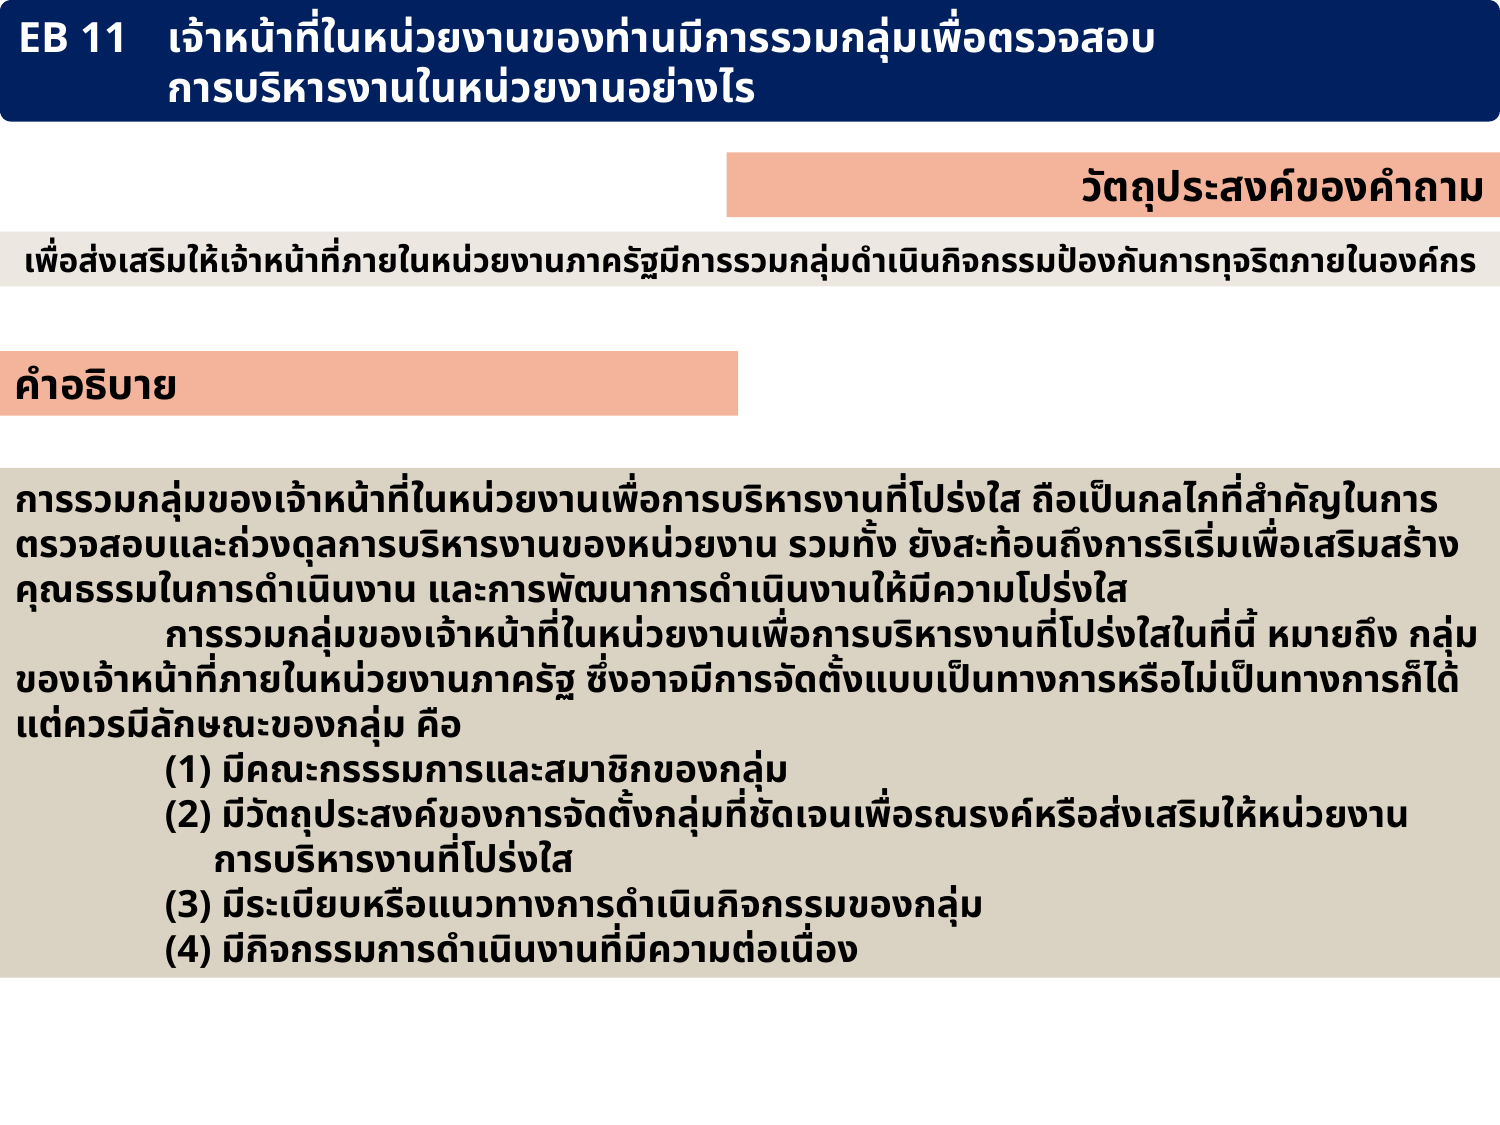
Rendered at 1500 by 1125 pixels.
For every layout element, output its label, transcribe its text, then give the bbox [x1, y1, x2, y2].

text_box คำอธิบาย [0, 351, 739, 416]
text_box วัตถุประสงค์ของคำถาม [726, 152, 1500, 218]
text_box การรวมกลุ่มของเจ้าหน้าที่ในหน่วยงานเพื่อการบริหารงานที่โปร่งใส ถือเป็นกลไกที่สำคัญในการตรวจสอบและถ่วงดุลการบริหารงานของหน่วยงาน รวมทั้ง ยังสะท้อนถึงการริเริ่มเพื่อเสริมสร้างคุณธรรมในการดำเนินงาน และการพัฒนาการดำเนินงานให้มีความโปร่งใส การรวมกลุ่มของเจ้าหน้าที่ในหน่วยงานเพื่อการบริหารงานที่โปร่งใสในที่นี้ หมายถึง กลุ่มของเจ้าหน้าที่ภายในหน่วยงานภาครัฐ ซึ่งอาจมีการจัดตั้งแบบเป็นทางการหรือไม่เป็นทางการก็ได้ แต่ควรมีลักษณะของกลุ่ม คือ (1) มีคณะกรรรมการและสมาชิกของกลุ่ม (2) มีวัตถุประสงค์ของการจัดตั้งกลุ่มที่ชัดเจนเพื่อรณรงค์หรือส่งเสริมให้หน่วยงาน การบริหารงานที่โปร่งใส (3) มีระเบียบหรือแนวทางการดำเนินกิจกรรมของกลุ่ม (4) มีกิจกรรมการดำเนินงานที่มีความต่อเนื่อง [0, 467, 1500, 978]
text_box EB 11 เจ้าหน้าที่ในหน่วยงานของท่านมีการรวมกลุ่มเพื่อตรวจสอบ การบริหารงานในหน่วยงานอย่างไร [0, 0, 1500, 122]
text_box เพื่อส่งเสริมให้เจ้าหน้าที่ภายในหน่วยงานภาครัฐมีการรวมกลุ่มดำเนินกิจกรรมป้องกันการทุจริตภายในองค์กร [0, 231, 1500, 287]
